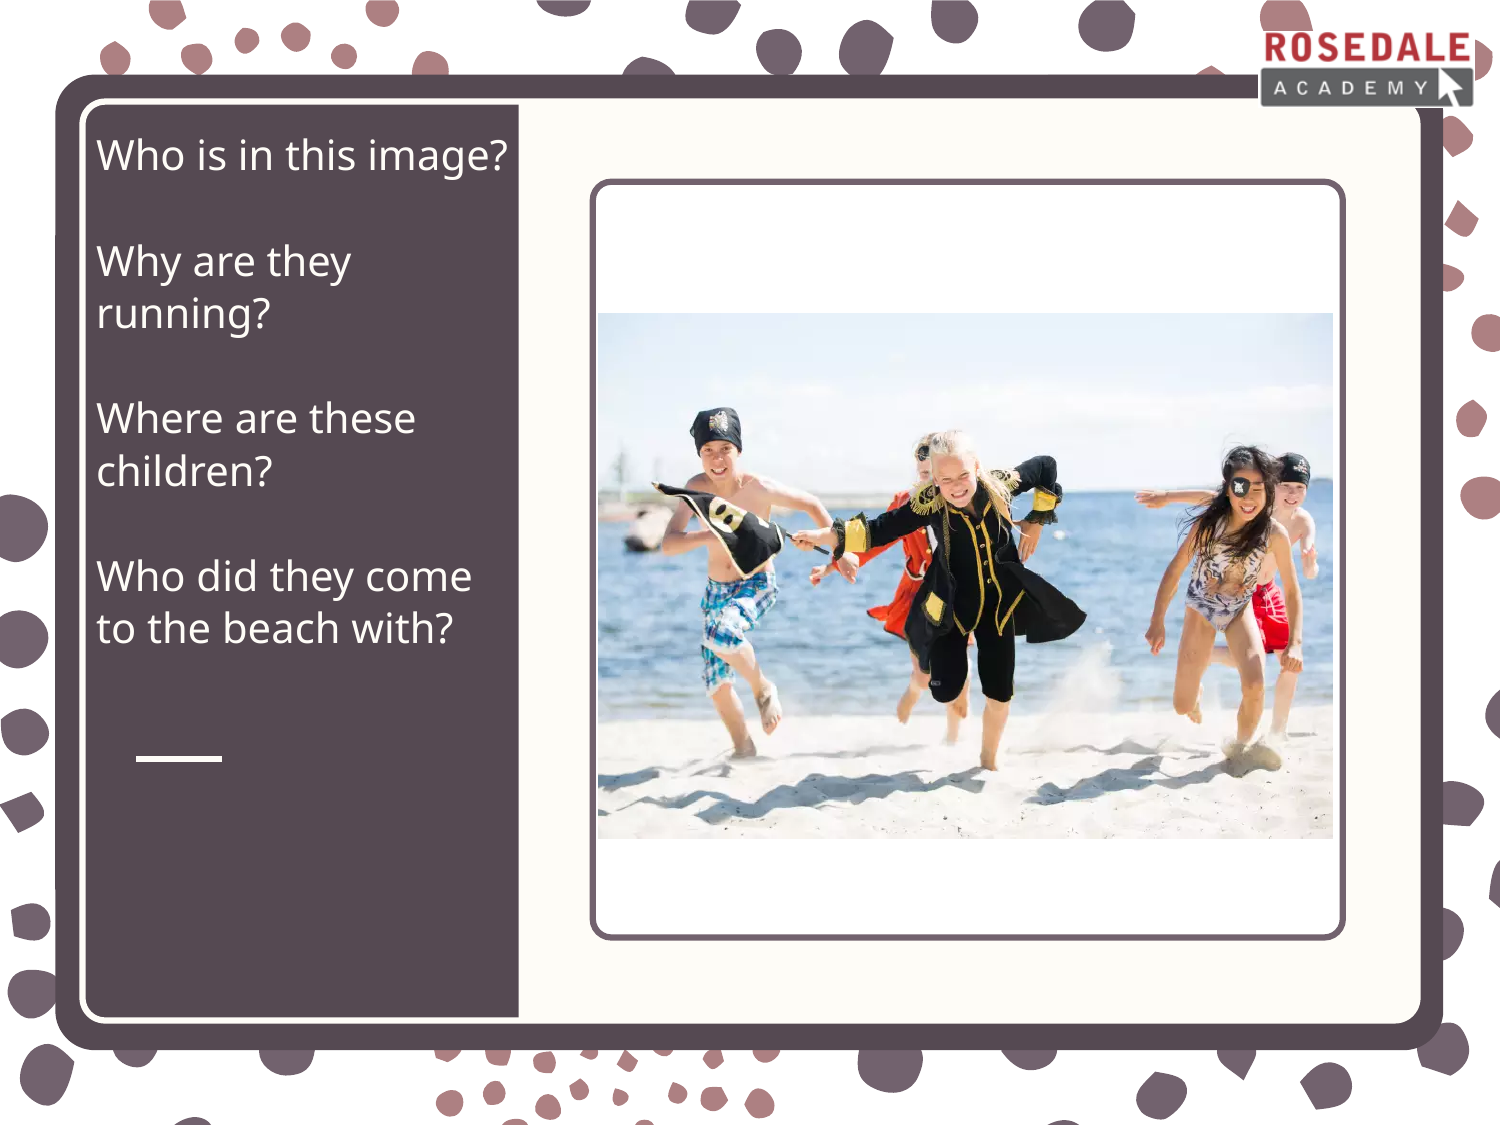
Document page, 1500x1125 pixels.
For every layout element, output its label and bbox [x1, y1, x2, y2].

text_box [0, 0, 1500, 1125]
picture [598, 313, 1333, 839]
picture [1258, 31, 1475, 109]
